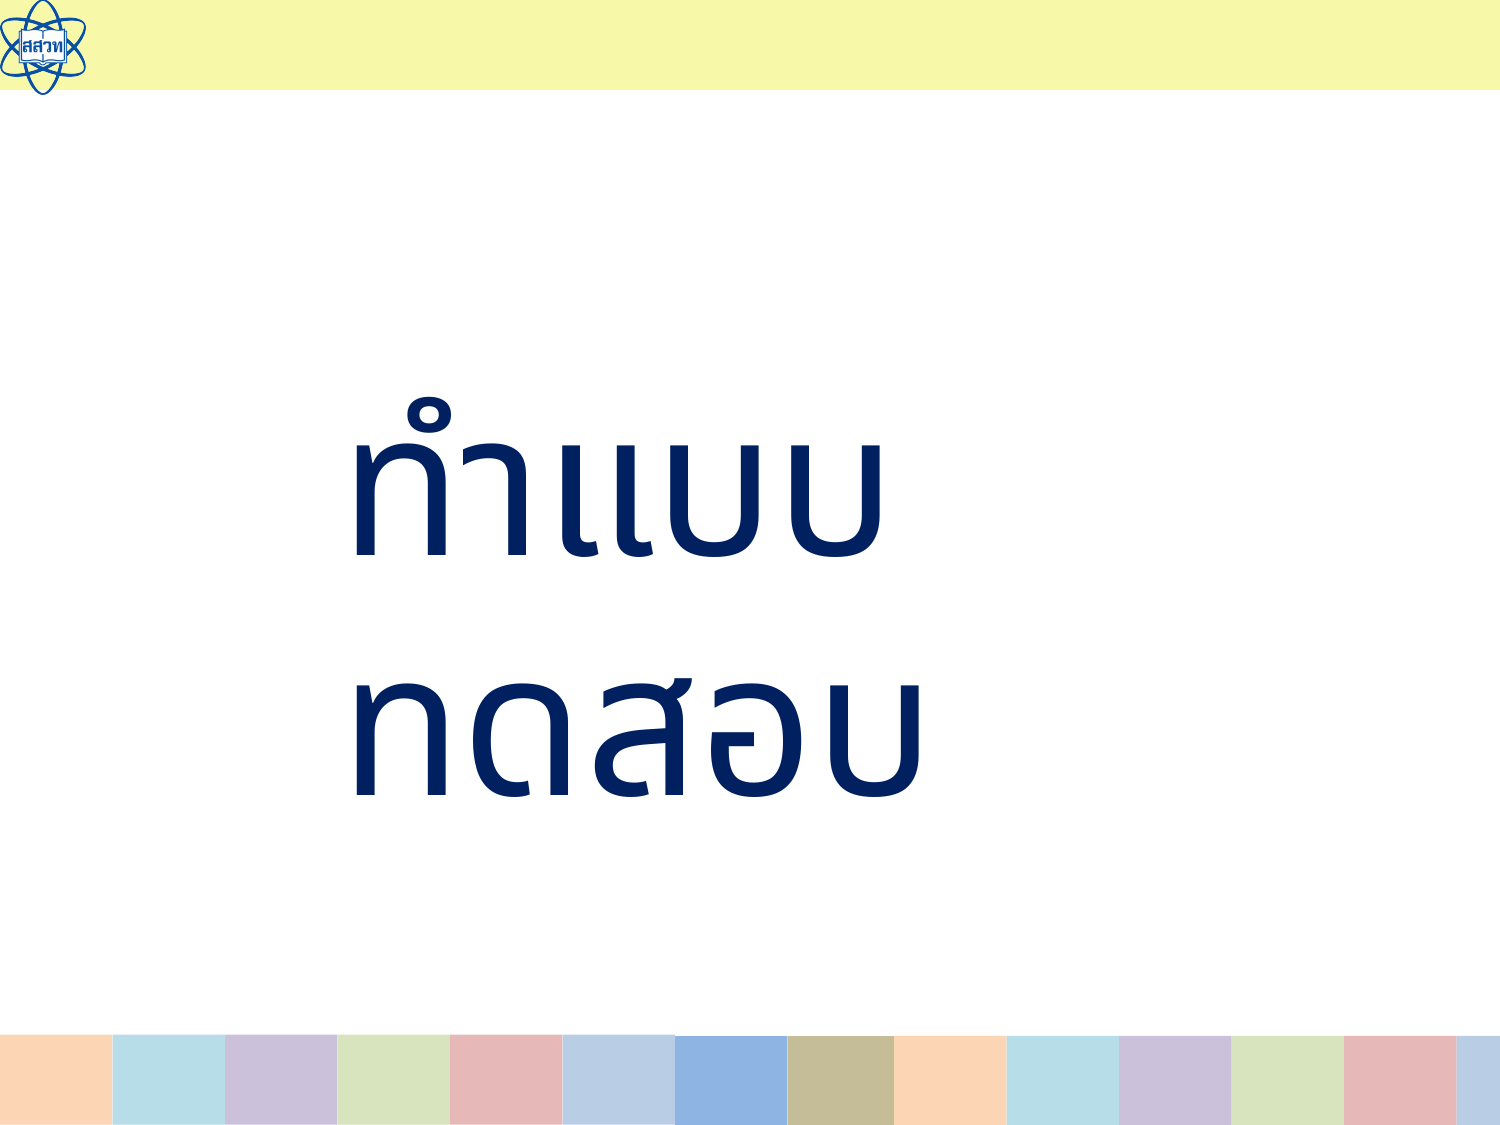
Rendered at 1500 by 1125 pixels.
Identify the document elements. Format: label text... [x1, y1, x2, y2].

text_box ทำแบบทดสอบ [325, 348, 1162, 843]
picture [0, 0, 86, 95]
